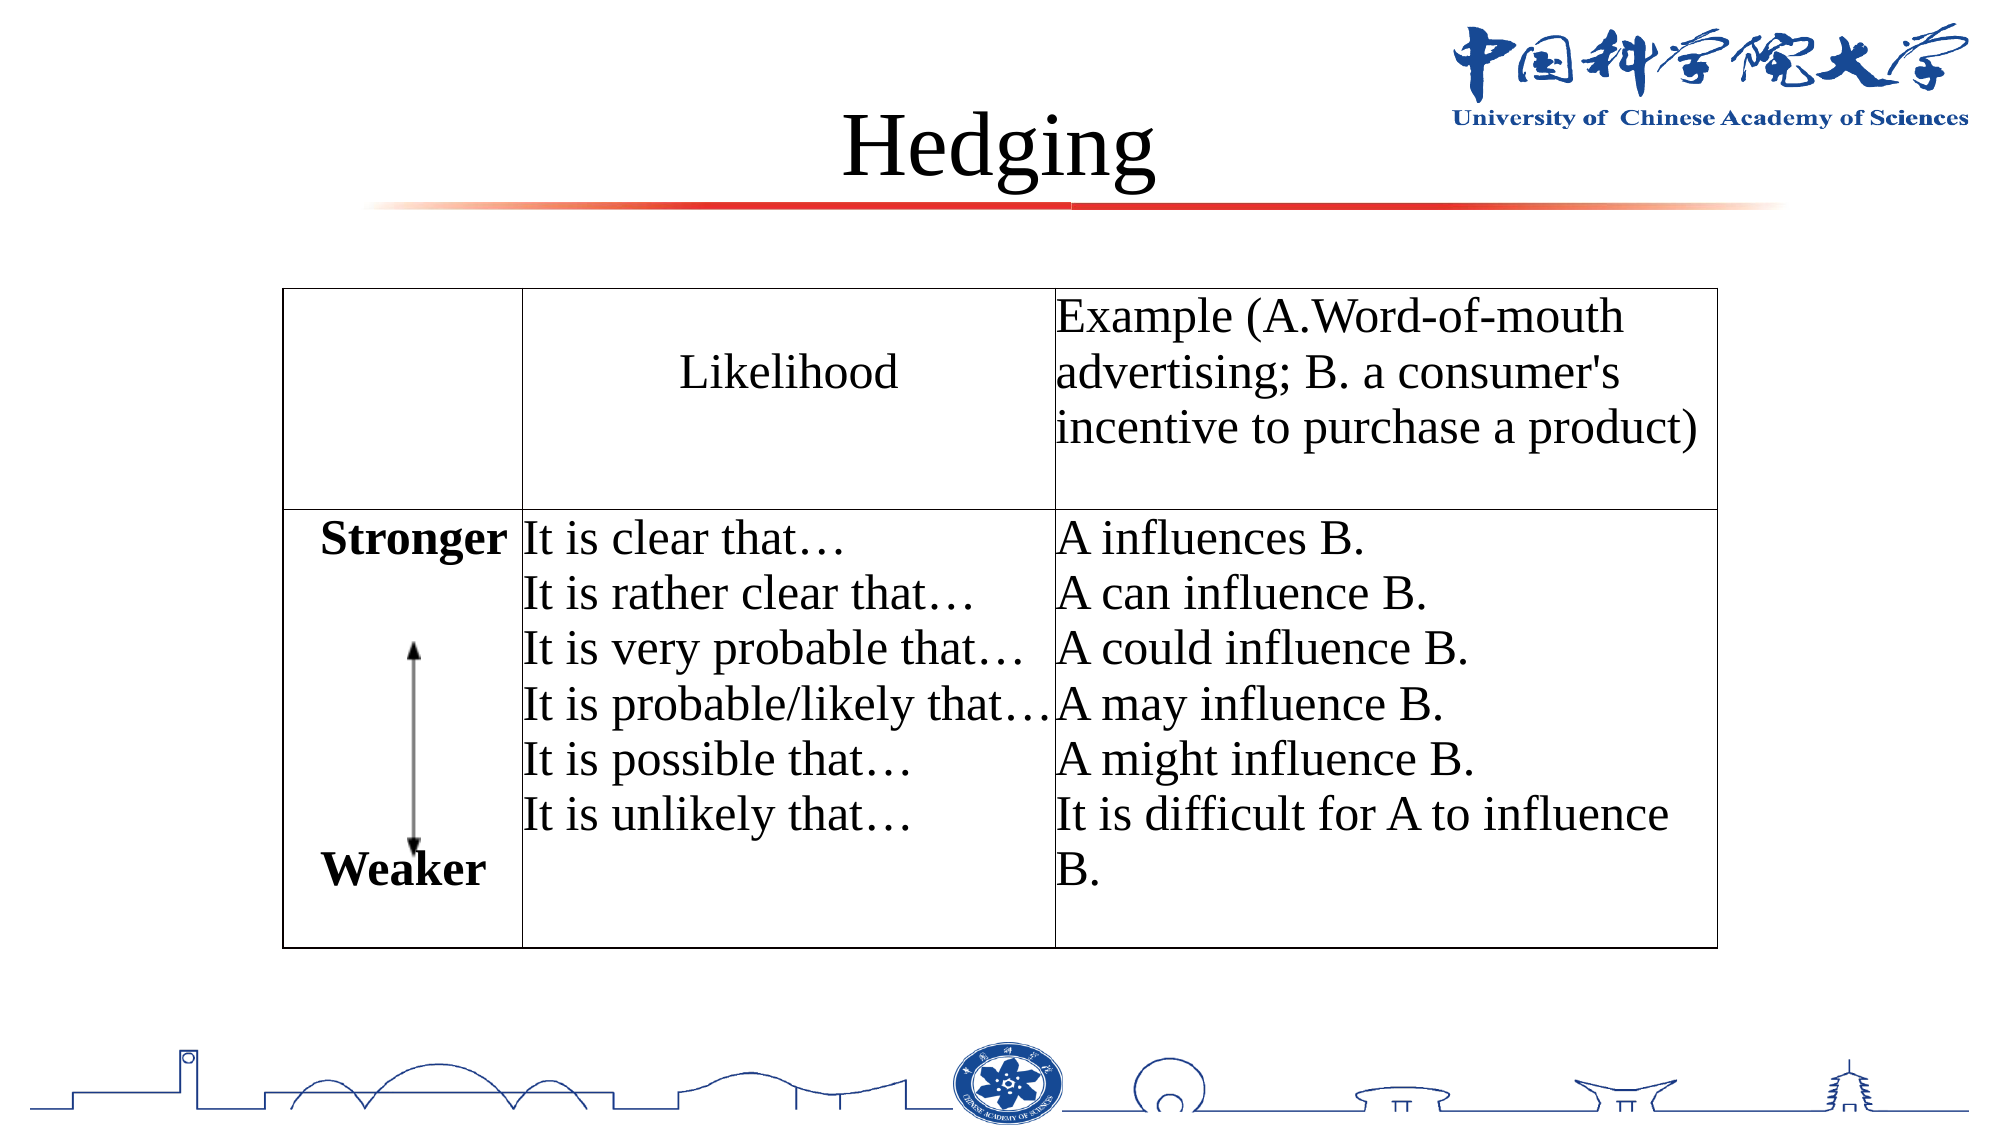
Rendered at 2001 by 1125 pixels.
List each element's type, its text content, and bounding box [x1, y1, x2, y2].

table_header [284, 289, 522, 509]
title Hedging [99, 45, 1900, 233]
picture [30, 1039, 1969, 1125]
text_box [334, 202, 1816, 210]
table_header Likelihood [523, 289, 1055, 509]
table_header Example (A.Word-of-mouth advertising; B. a consumer's incentive to purchase a product) [1056, 289, 1717, 509]
table_cell A influences B. A can influence B. A could influence B. A may influence B. A might influence B. It is difficult for A to influence B. [1056, 510, 1717, 947]
picture [1437, 23, 1969, 129]
table_cell It is clear that… It is rather clear that… It is very probable that… It is probable/likely that… It is possible that… It is unlikely that… [523, 510, 1055, 947]
picture [407, 641, 421, 860]
table_cell Stronger Weaker [284, 510, 522, 947]
